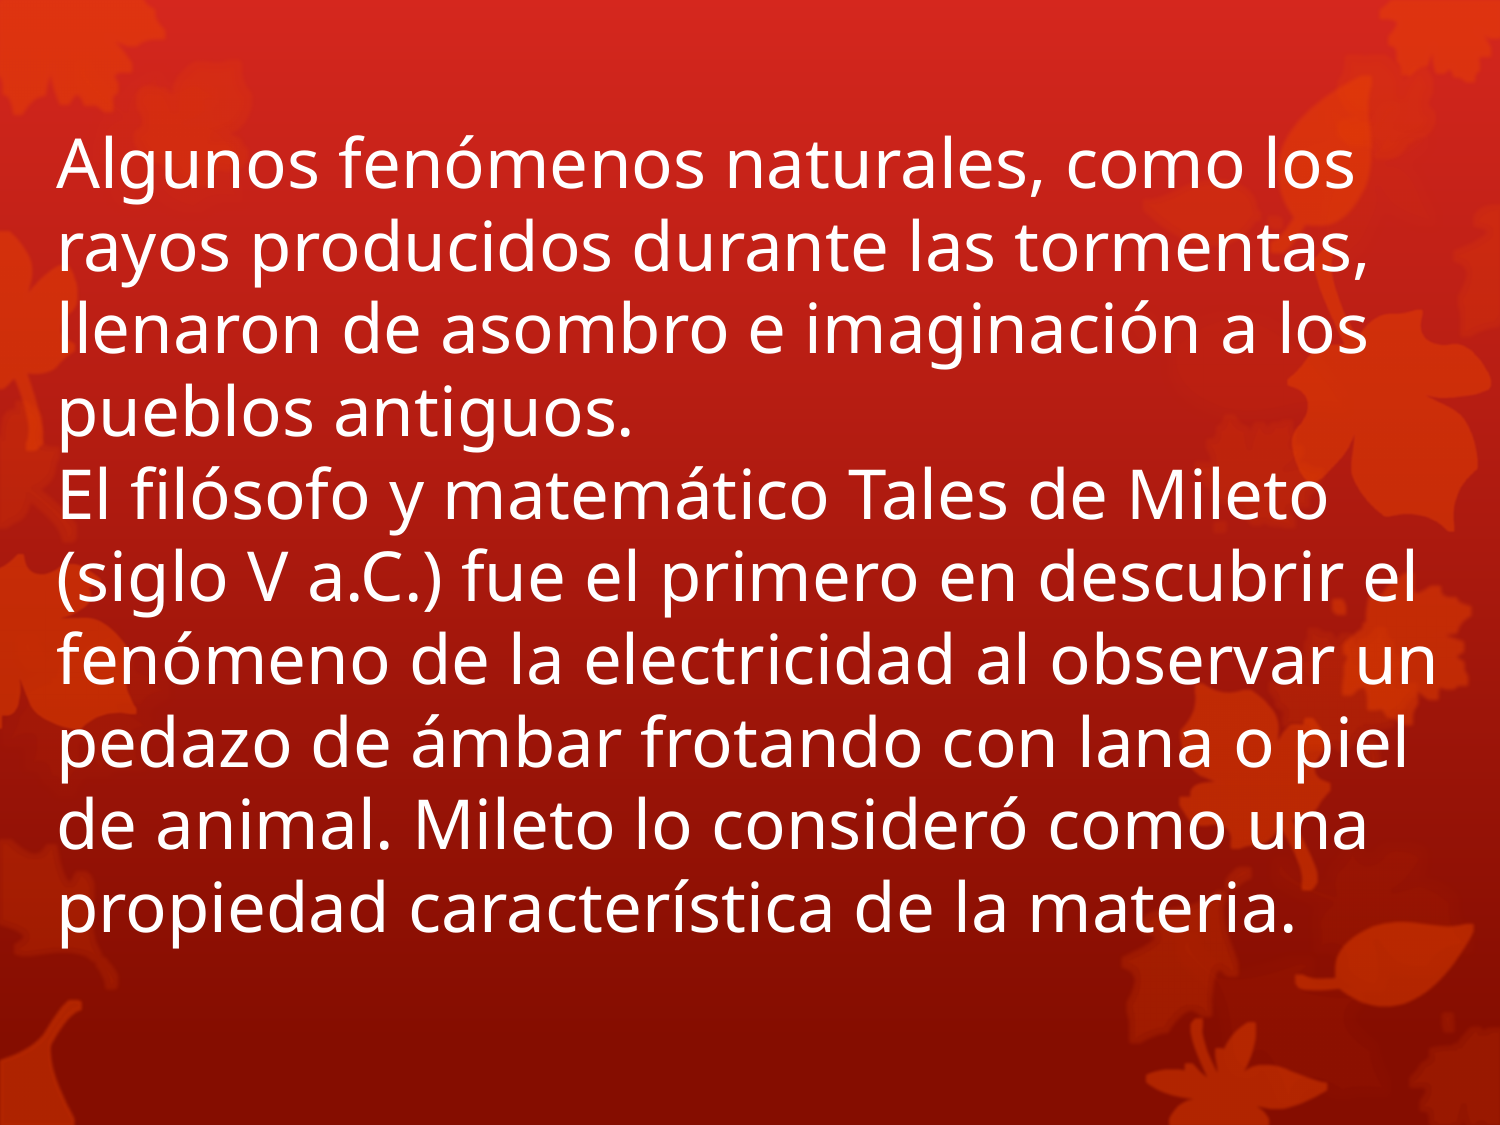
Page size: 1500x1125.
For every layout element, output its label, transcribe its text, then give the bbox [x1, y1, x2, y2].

list Algunos fenómenos naturales, como los rayos producidos durante las tormentas, llenaron de asombro e imaginación a los pueblos antiguos. El filósofo y matemático Tales de Mileto (siglo V a.C.) fue el primero en descubrir el fenómeno de la electricidad al observar un pedazo de ámbar frotando con lana o piel de animal. Mileto lo consideró como una propiedad característica de la materia. [41, 66, 1459, 1083]
